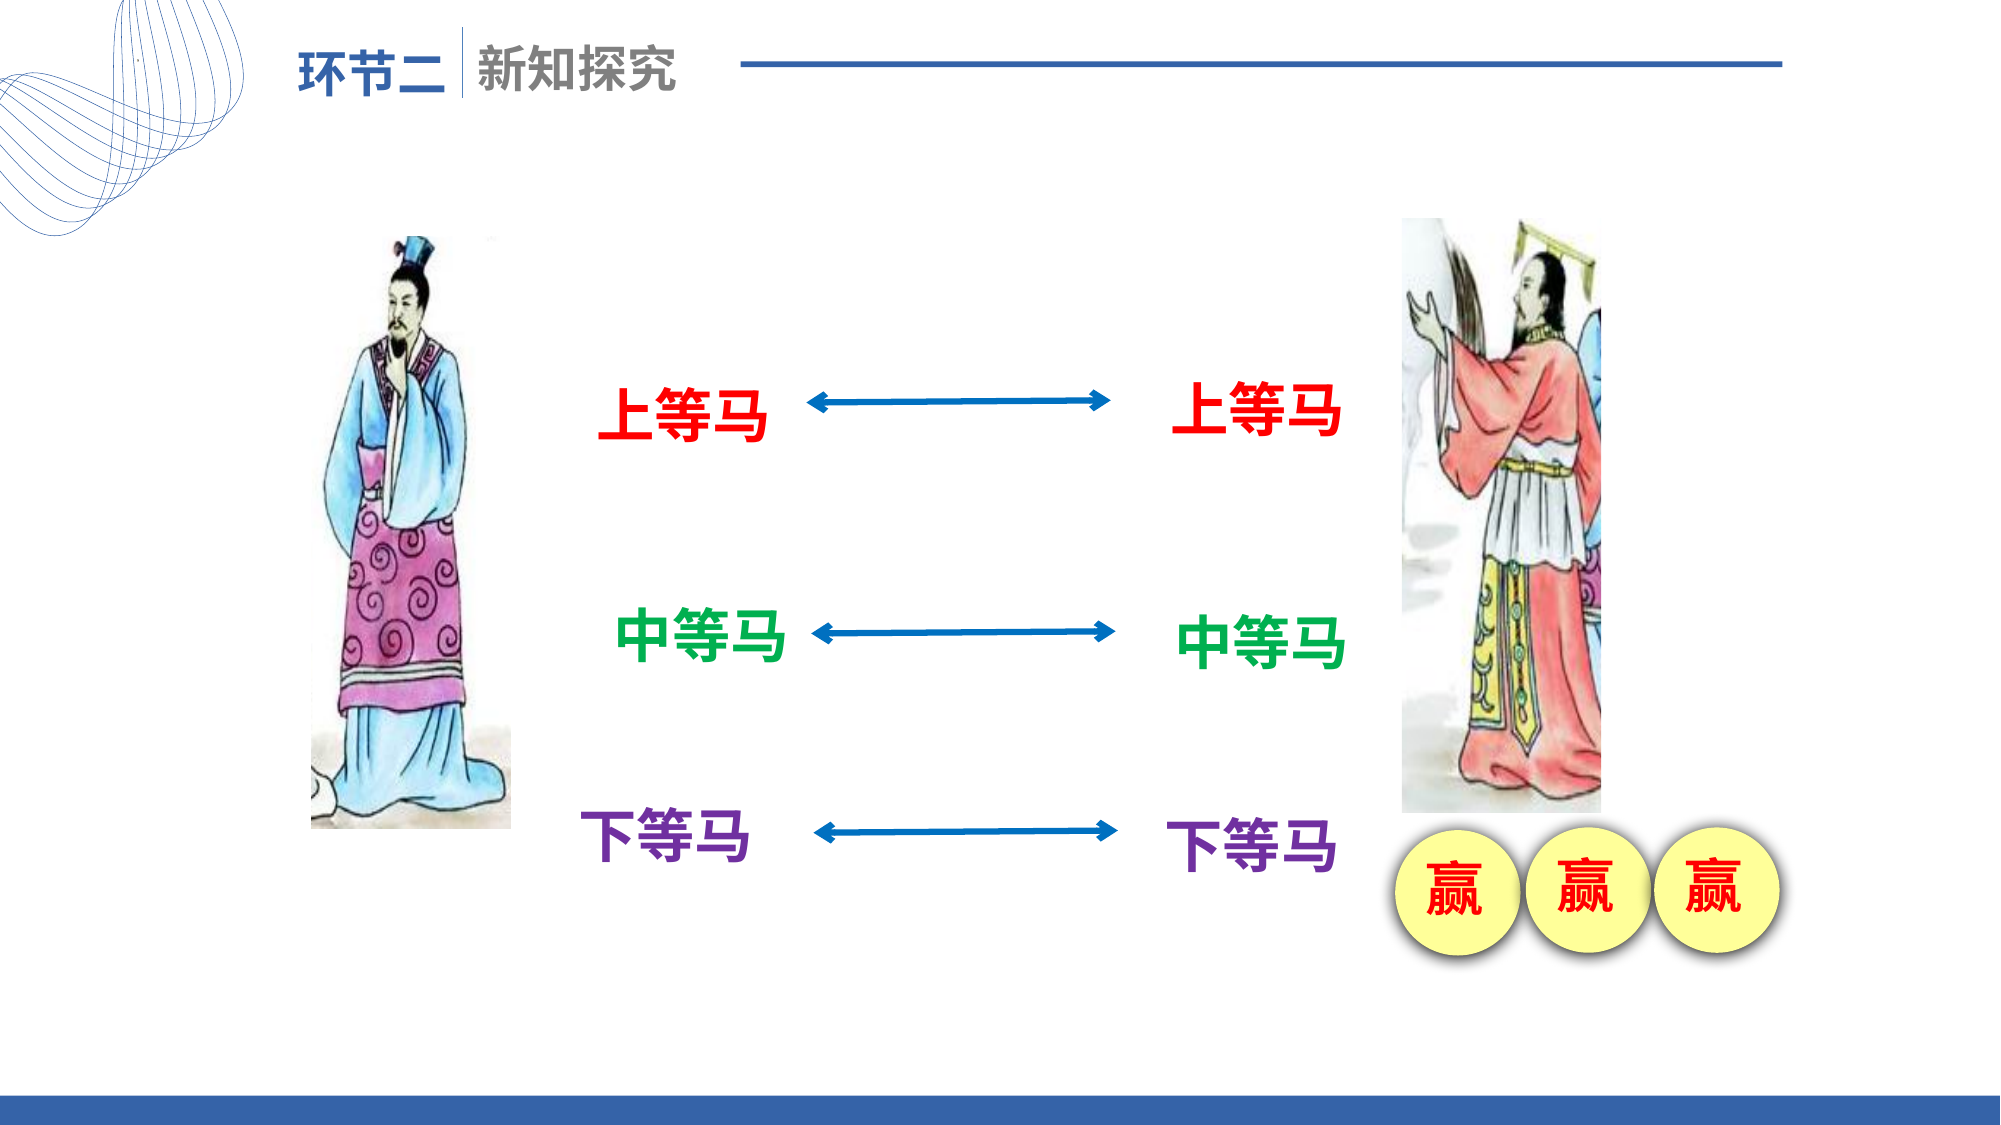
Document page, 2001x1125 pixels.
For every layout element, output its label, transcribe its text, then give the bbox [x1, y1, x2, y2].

text_box 下等马 [563, 791, 819, 877]
text_box 中等马 [599, 591, 858, 677]
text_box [1654, 827, 1780, 953]
text_box 中等马 [1159, 598, 1393, 684]
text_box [1525, 827, 1652, 953]
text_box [1395, 830, 1521, 956]
text_box 上等马 [581, 371, 819, 457]
picture [1401, 218, 1602, 813]
picture [311, 236, 513, 829]
text_box 下等马 [1149, 802, 1409, 887]
text_box 上等马 [1155, 365, 1401, 450]
